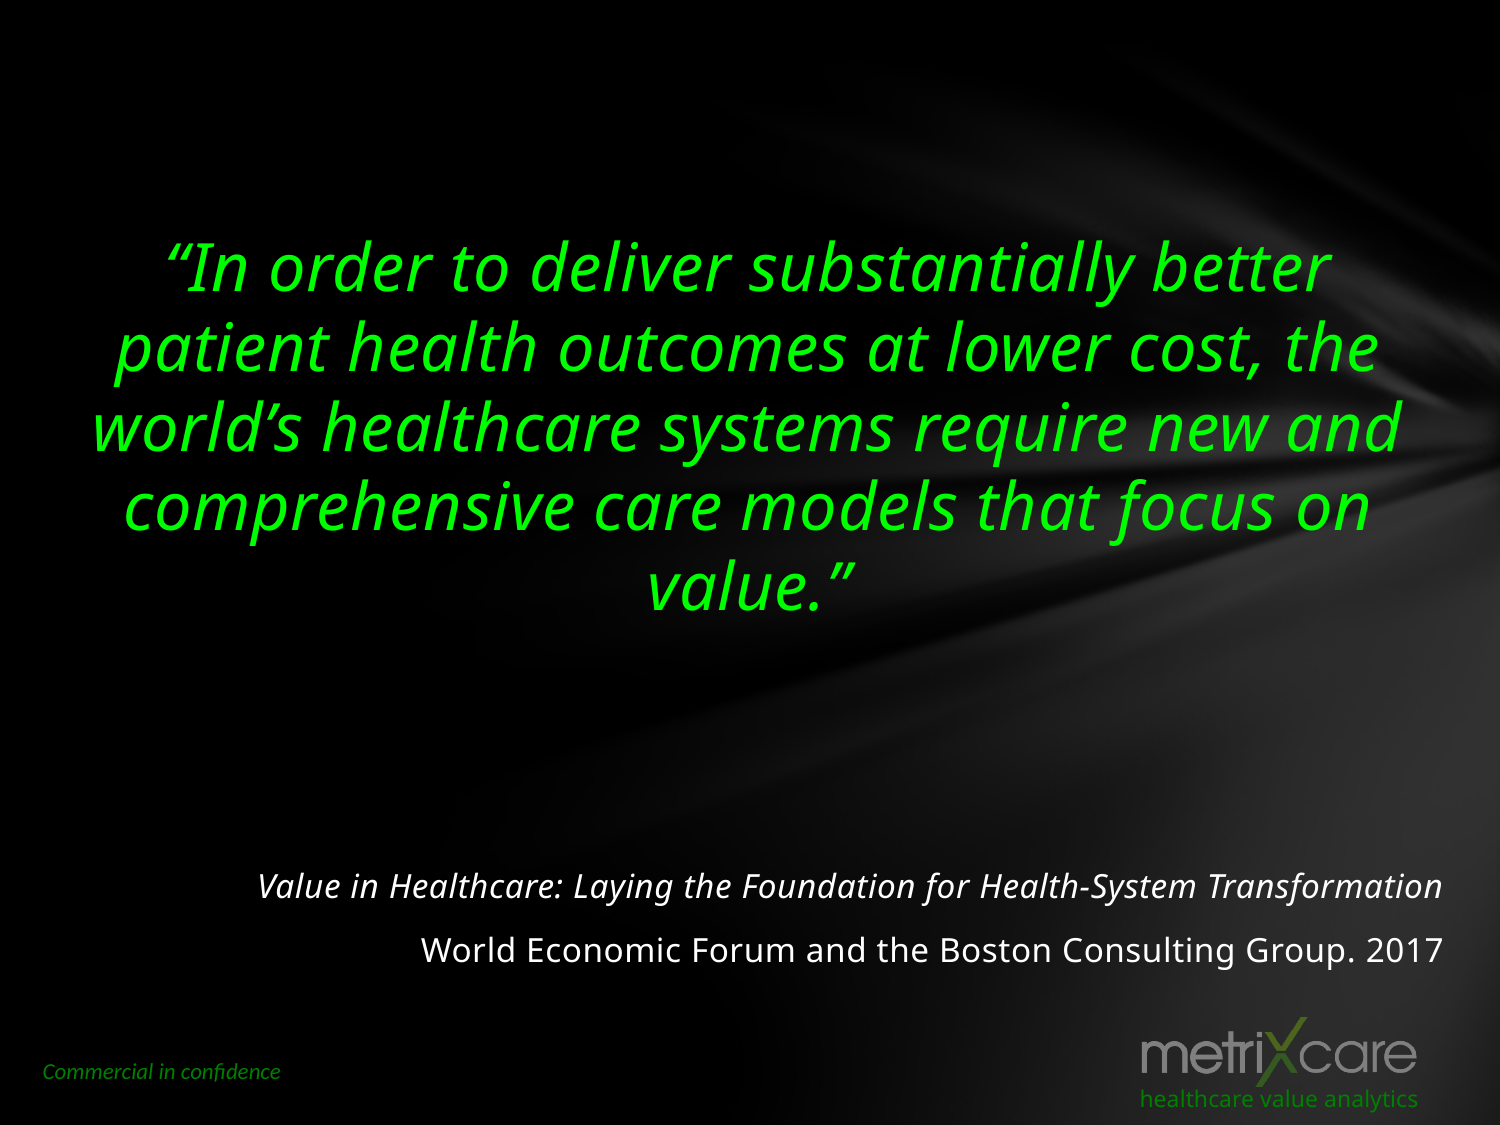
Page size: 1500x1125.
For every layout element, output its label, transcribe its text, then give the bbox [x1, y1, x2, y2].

text_box Value in Healthcare: Laying the Foundation for Health-System Transformation World Economic Forum and the Boston Consulting Group. 2017 [78, 857, 1461, 995]
list “In order to deliver substantially better patient health outcomes at lower cost, the world’s healthcare systems require new and comprehensive care models that focus on value.” [57, 216, 1441, 658]
picture [1118, 1011, 1440, 1094]
